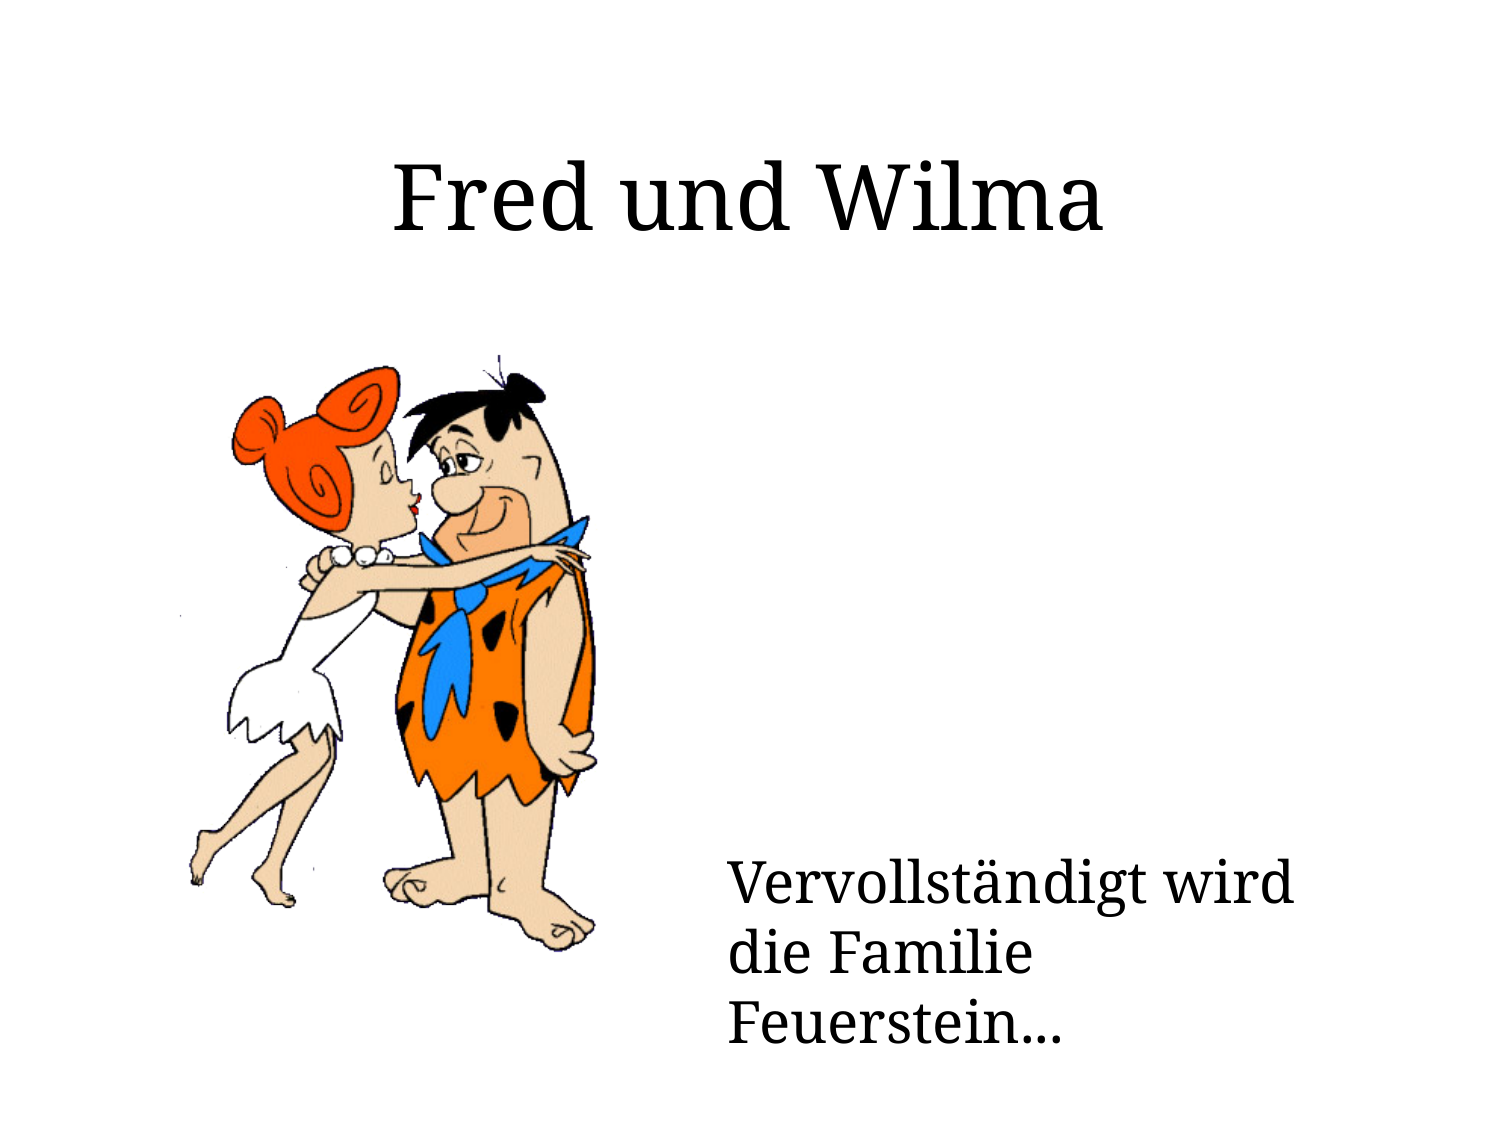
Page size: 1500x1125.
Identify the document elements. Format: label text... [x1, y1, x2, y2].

list Vervollständigt wird die Familie Feuerstein... [712, 837, 1388, 1038]
picture [174, 349, 628, 963]
title Fred und Wilma [112, 99, 1388, 288]
